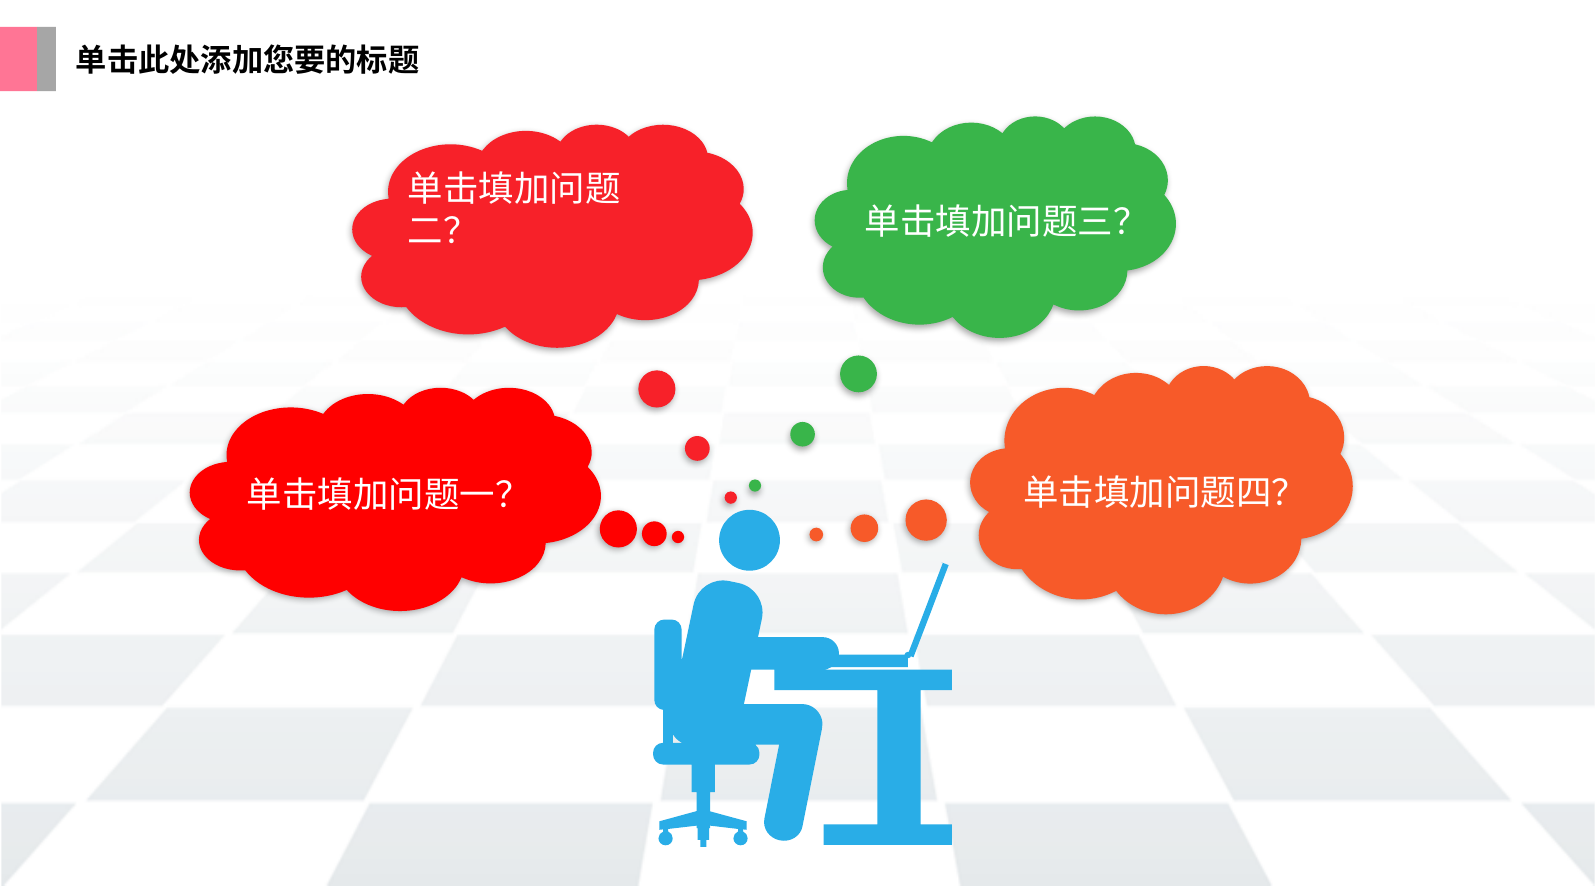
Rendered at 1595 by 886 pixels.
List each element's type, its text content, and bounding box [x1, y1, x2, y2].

picture [0, 0, 1595, 886]
text_box 单击填加问题一？ [188, 386, 602, 612]
text_box 单击填加问题一？ [671, 530, 685, 544]
text_box 单击填加问题三？ [839, 354, 878, 394]
text_box 单击填加问题三？ [748, 478, 762, 493]
text_box 单击填加问题三？ [813, 115, 1177, 339]
text_box 单击填加问题三？ [789, 421, 816, 448]
text_box 单击填加问题二？ [637, 369, 677, 409]
text_box 单击填加问题四？ [849, 513, 879, 543]
text_box 单击填加问题二？ [351, 123, 754, 349]
text_box [653, 562, 952, 847]
text_box 单击填加问题二？ [723, 490, 738, 505]
text_box 单击填加问题一？ [641, 520, 668, 547]
text_box [719, 509, 780, 571]
text_box 单击填加问题四？ [808, 526, 824, 543]
text_box 单击填加问题四？ [969, 365, 1354, 616]
text_box 单击填加问题一？ [599, 509, 638, 549]
text_box 单击填加问题二？ [684, 435, 711, 462]
text_box 单击填加问题四？ [904, 498, 948, 542]
